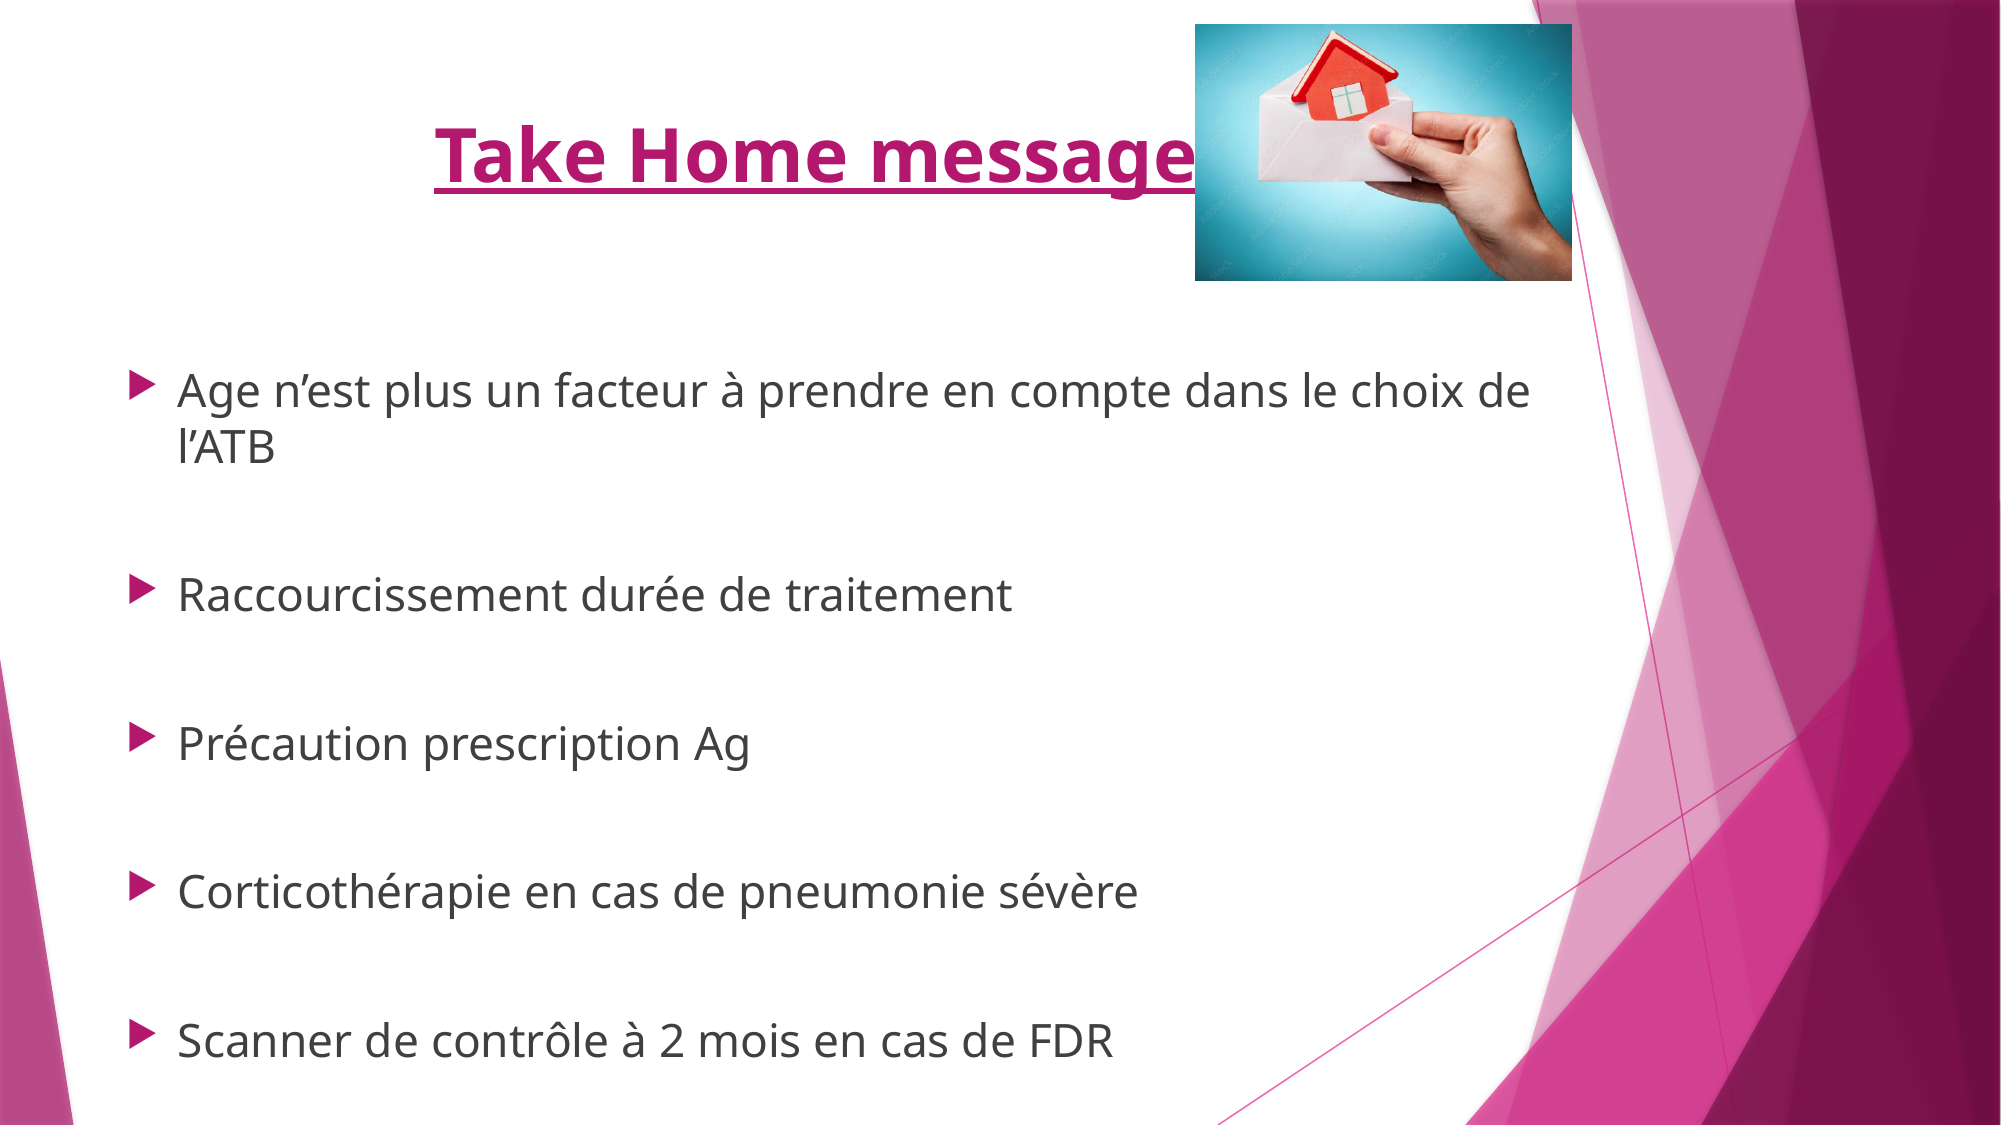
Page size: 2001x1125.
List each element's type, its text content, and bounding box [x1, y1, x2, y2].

title Take Home message [111, 99, 1522, 317]
picture [1195, 23, 1572, 282]
list Age n’est plus un facteur à prendre en compte dans le choix de l’ATB Raccourcissement durée de traitement Précaution prescription Ag Corticothérapie en cas de pneumonie sévère Scanner de contrôle à 2 mois en cas de FDR [111, 354, 1642, 1082]
